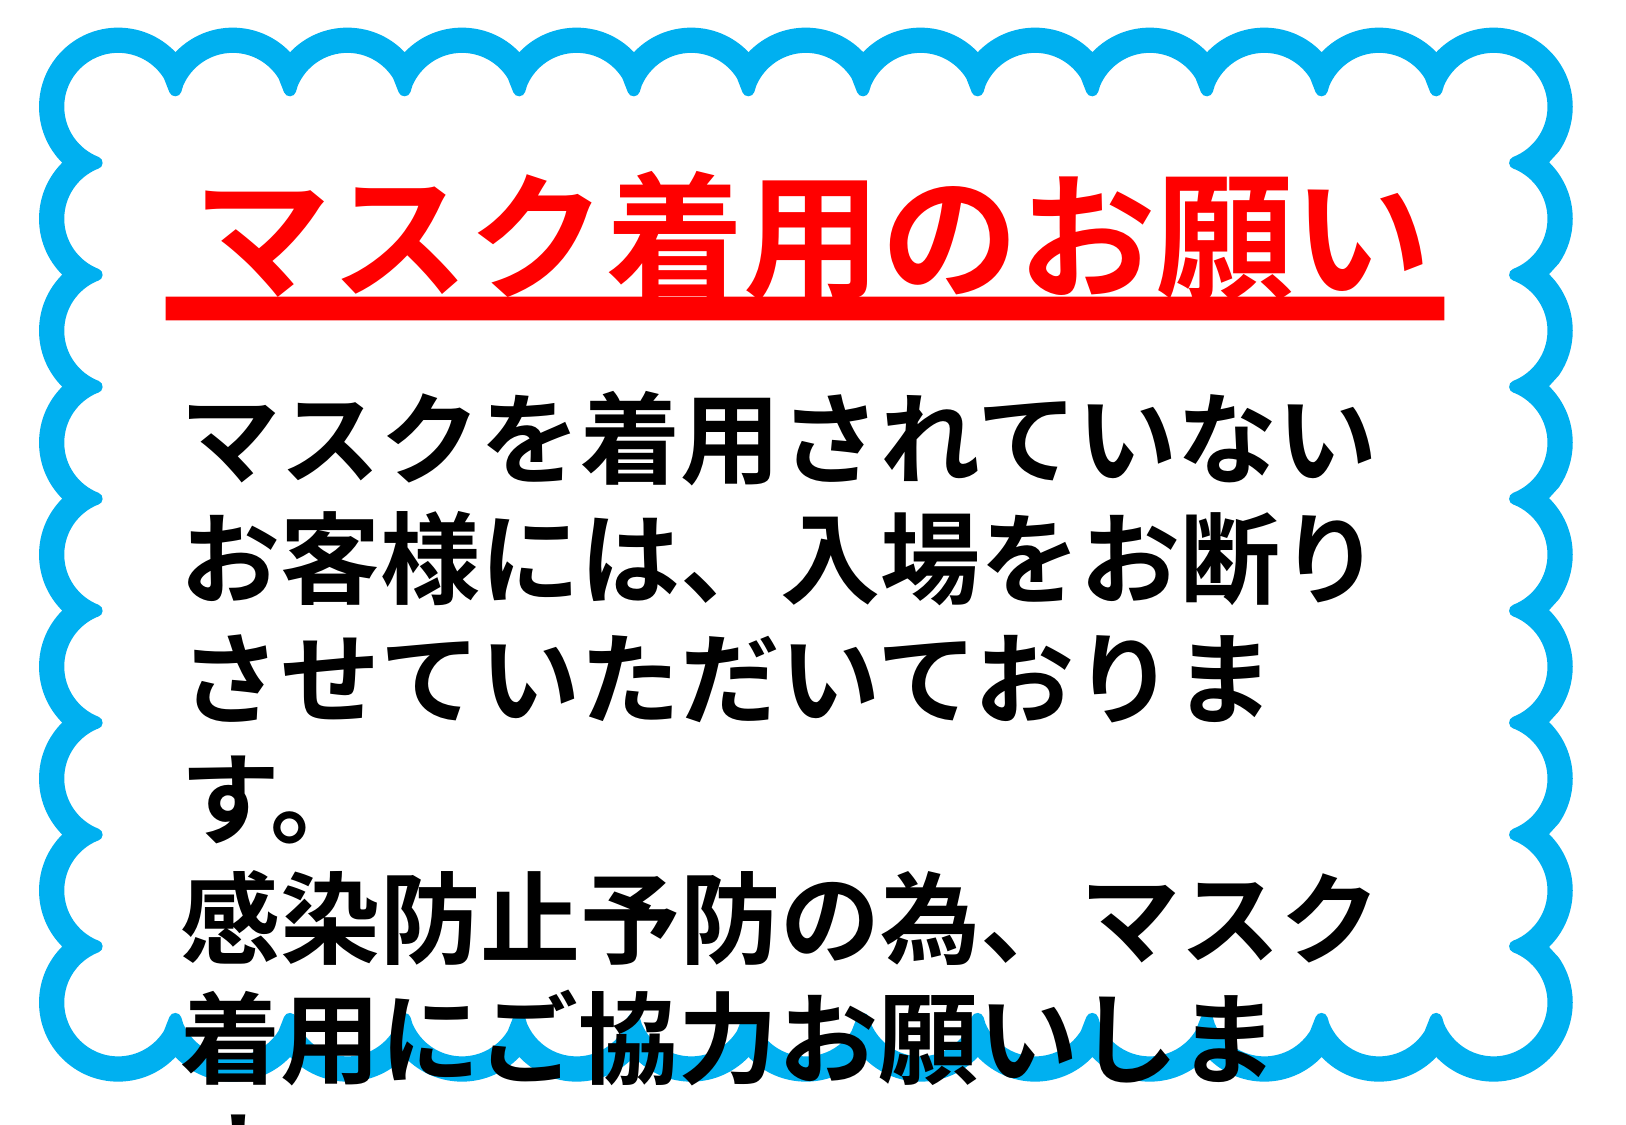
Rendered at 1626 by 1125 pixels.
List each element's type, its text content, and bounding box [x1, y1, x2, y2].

text_box [164, 295, 1447, 322]
text_box [43, 31, 1569, 143]
text_box [1447, 324, 1569, 1078]
text_box [43, 324, 165, 1078]
text_box マスクを着用されていないお客様には、入場をお断りさせていただいております。 感染防止予防の為、マスク着用にご協力お願いします。 [165, 368, 1447, 1125]
text_box マスク着用のお願い [0, 143, 1625, 324]
